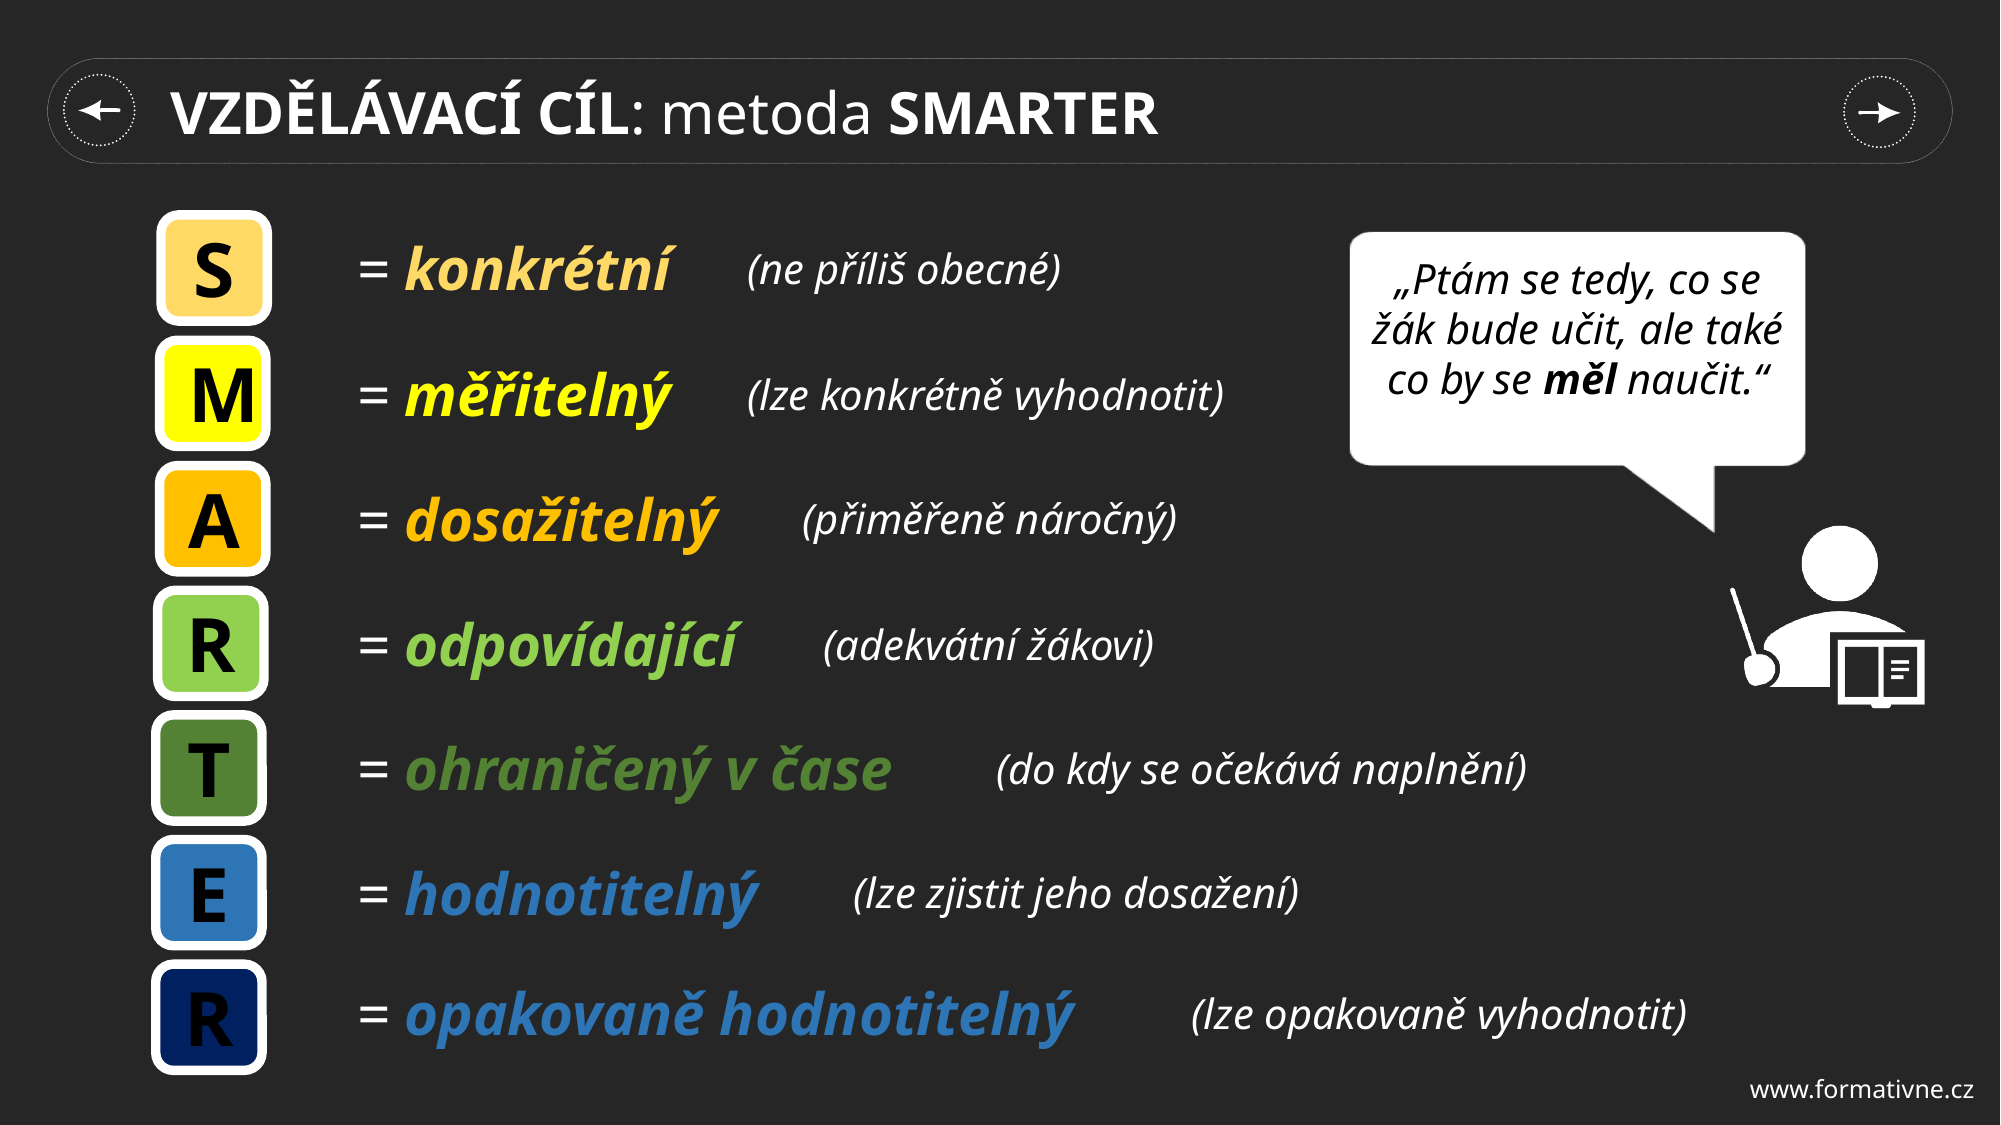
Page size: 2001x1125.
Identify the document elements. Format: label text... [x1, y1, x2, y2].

text_box = dosažitelný [341, 475, 1199, 561]
picture [1256, 149, 1954, 720]
text_box E [169, 839, 249, 945]
text_box [154, 963, 264, 1072]
text_box = opakovaně hodnotitelný [341, 970, 1216, 1055]
text_box T [169, 715, 249, 820]
text_box R [171, 590, 251, 696]
text_box [158, 339, 267, 448]
text_box [156, 589, 266, 698]
text_box [46, 57, 1954, 165]
text_box (přiměřeně náročný) [788, 485, 1256, 550]
text_box (lze opakovaně vyhodnotit) [1177, 980, 1953, 1045]
text_box www.formativne.cz [508, 1066, 1990, 1112]
text_box = hodnotitelný [341, 849, 982, 935]
text_box M [173, 340, 253, 446]
text_box = konkrétní [341, 225, 733, 310]
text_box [63, 74, 135, 146]
text_box R [169, 964, 249, 1070]
text_box [154, 838, 264, 947]
text_box (lze konkrétně vyhodnotit) [732, 361, 1256, 426]
text_box (lze zjistit jeho dosažení) [839, 859, 1464, 925]
text_box (do kdy se očekává naplnění) [981, 735, 1607, 800]
text_box [1843, 75, 1916, 149]
text_box (ne příliš obecné) [732, 235, 1134, 300]
text_box = odpovídající [341, 600, 1337, 686]
text_box [158, 464, 267, 573]
picture [1858, 101, 1901, 124]
text_box [160, 213, 269, 323]
text_box S [174, 215, 254, 320]
text_box [154, 713, 264, 823]
text_box = měřitelný [341, 350, 1199, 436]
text_box = ohraničený v čase [341, 725, 982, 810]
text_box (adekvátní žákovi) [809, 610, 1395, 676]
text_box A [173, 465, 253, 571]
text_box VZDĚLÁVACÍ CÍL: metoda SMARTER [155, 68, 1736, 154]
